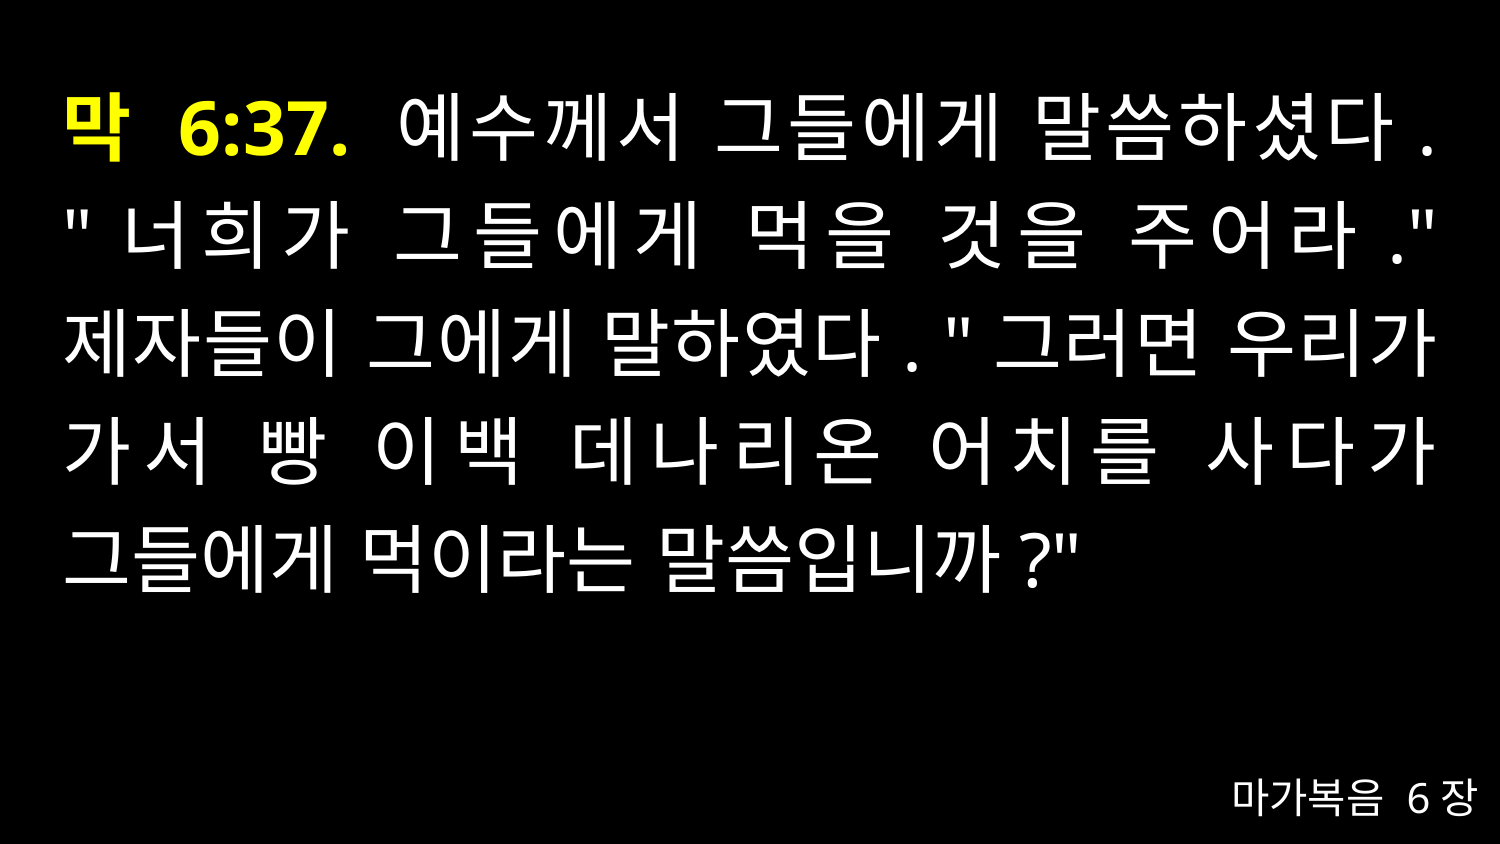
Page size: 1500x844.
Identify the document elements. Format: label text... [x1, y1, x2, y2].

subtitle 마가복음 6장 [916, 770, 1500, 844]
title 막 6:37. 예수께서 그들에게 말씀하셨다. "너희가 그들에게 먹을 것을 주어라." 제자들이 그에게 말하였다. "그러면 우리가 가서 빵 이백 데나리온 어치를 사다가 그들에게 먹이라는 말씀입니까?" [0, 0, 1500, 844]
